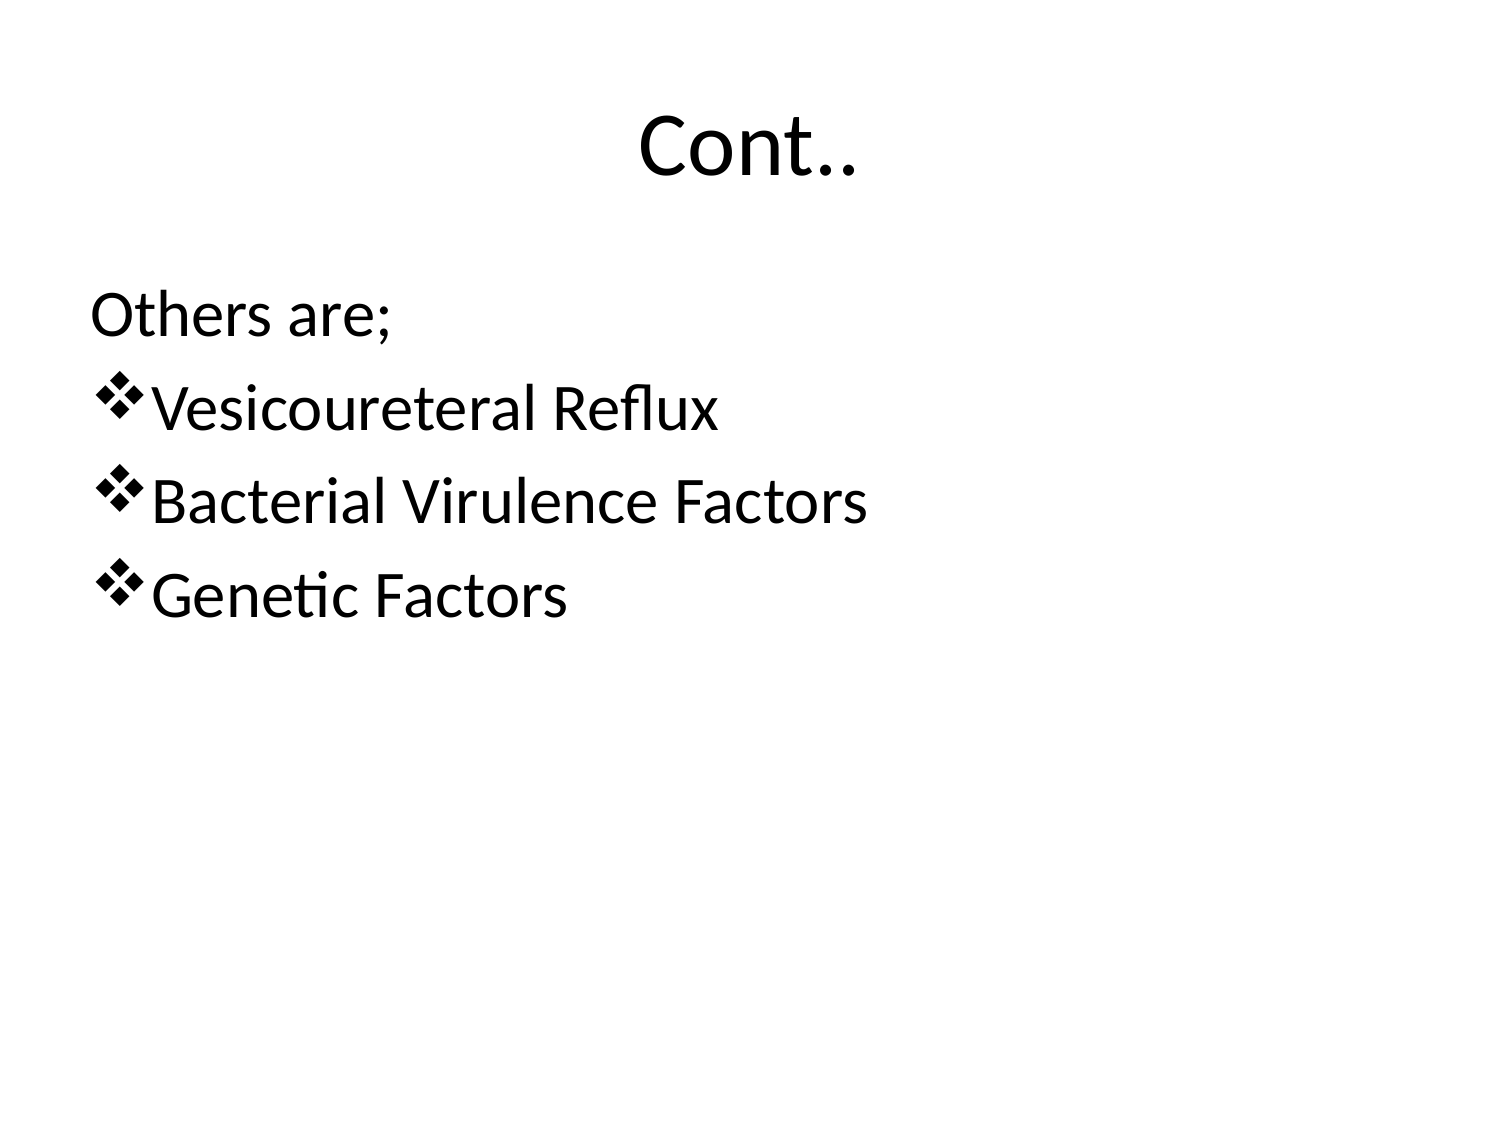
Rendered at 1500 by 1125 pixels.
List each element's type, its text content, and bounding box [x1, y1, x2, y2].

list Others are; Vesicoureteral Reflux Bacterial Virulence Factors Genetic Factors [75, 262, 1425, 1005]
title Cont.. [75, 45, 1425, 233]
